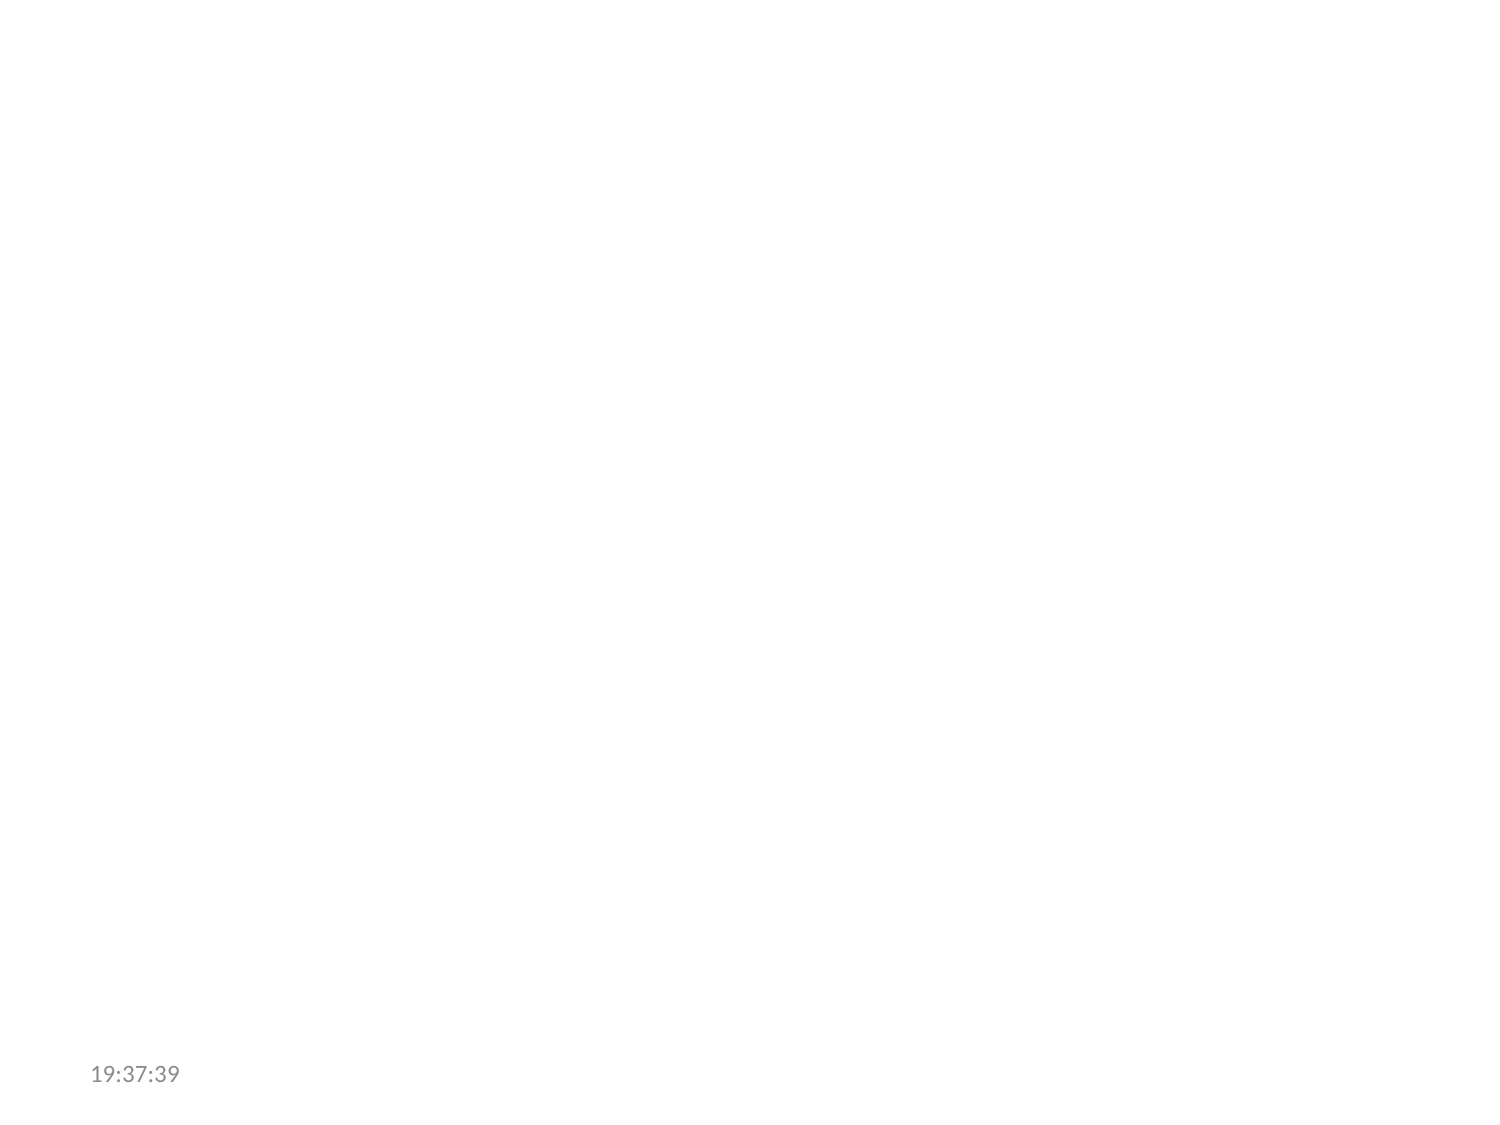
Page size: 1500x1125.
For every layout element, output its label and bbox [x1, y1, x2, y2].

slide_number [75, 1042, 425, 1103]
